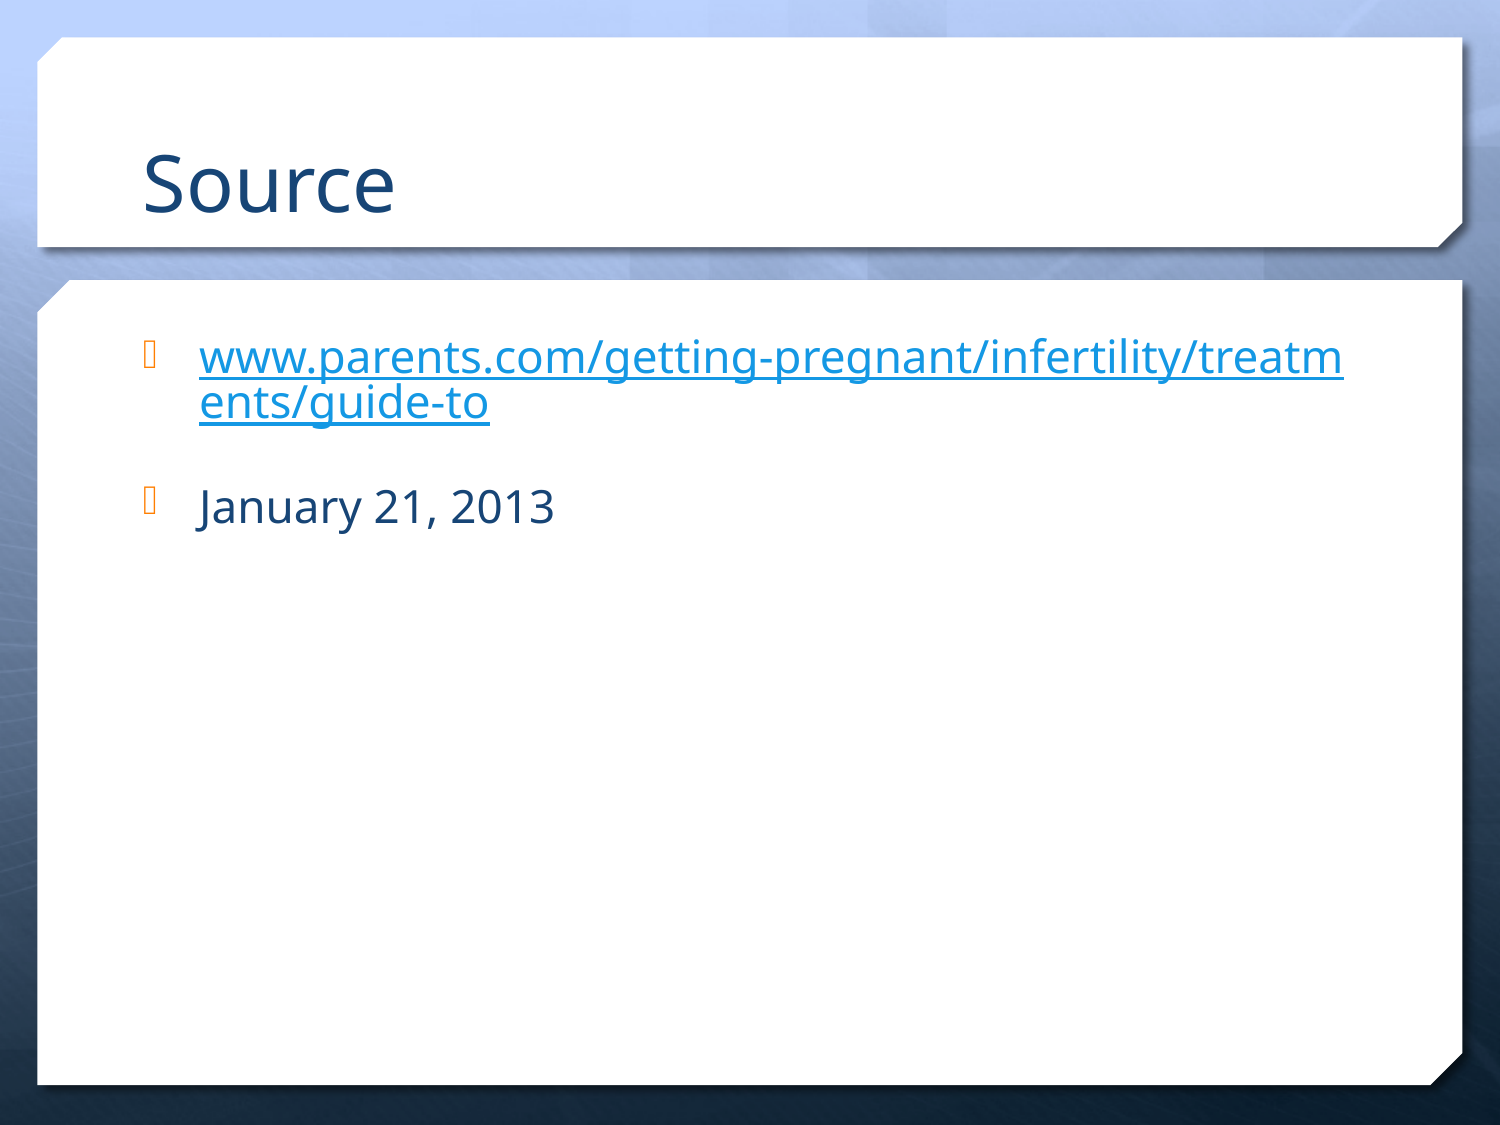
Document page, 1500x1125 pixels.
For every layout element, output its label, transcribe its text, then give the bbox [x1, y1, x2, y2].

title Source [127, 48, 1372, 236]
list www.parents.com/getting-pregnant/infertility/treatments/guide-to January 21, 2013 [127, 319, 1372, 978]
